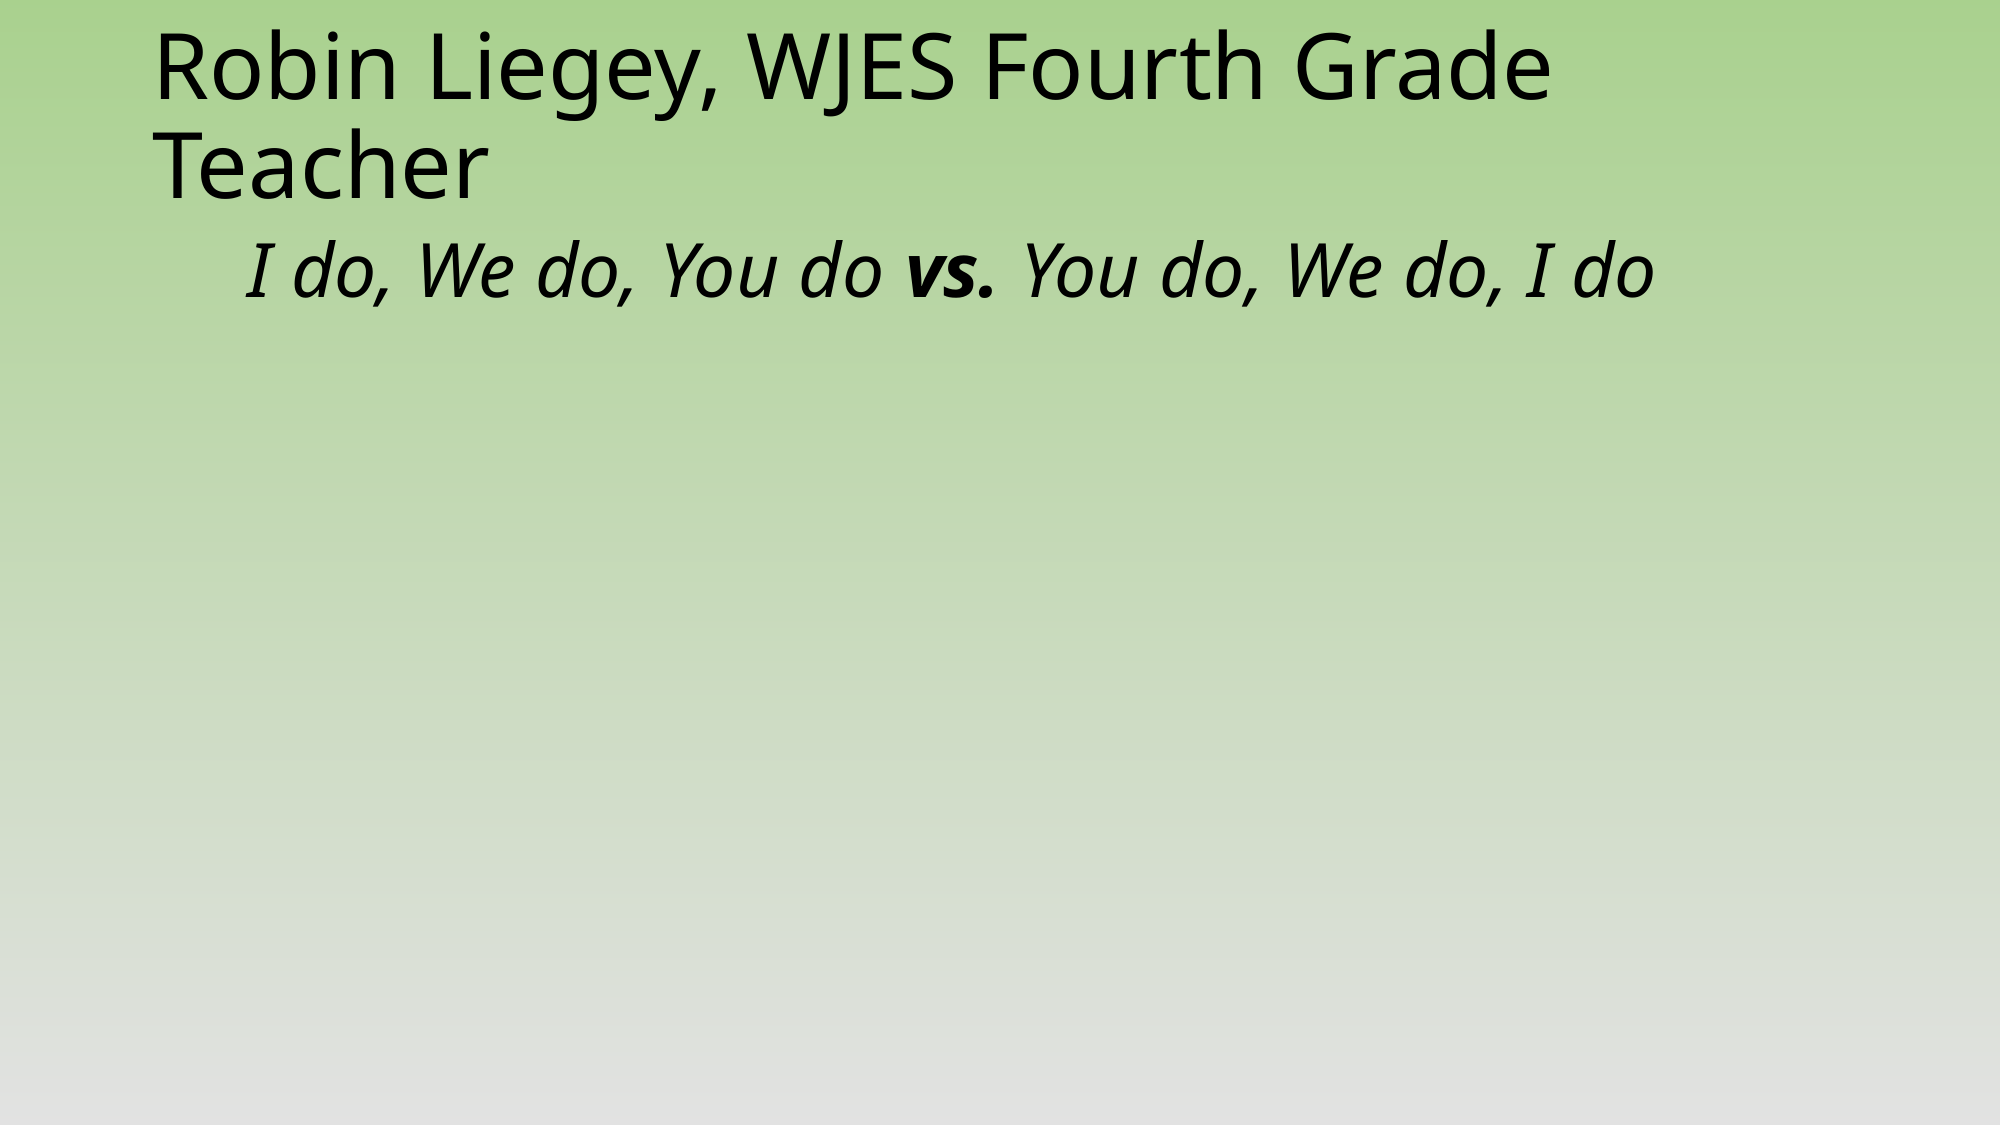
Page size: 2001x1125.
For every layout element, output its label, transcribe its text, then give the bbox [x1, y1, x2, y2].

title Robin Liegey, WJES Fourth Grade Teacher I do, We do, You do vs. You do, We do, I do [137, 59, 1863, 278]
